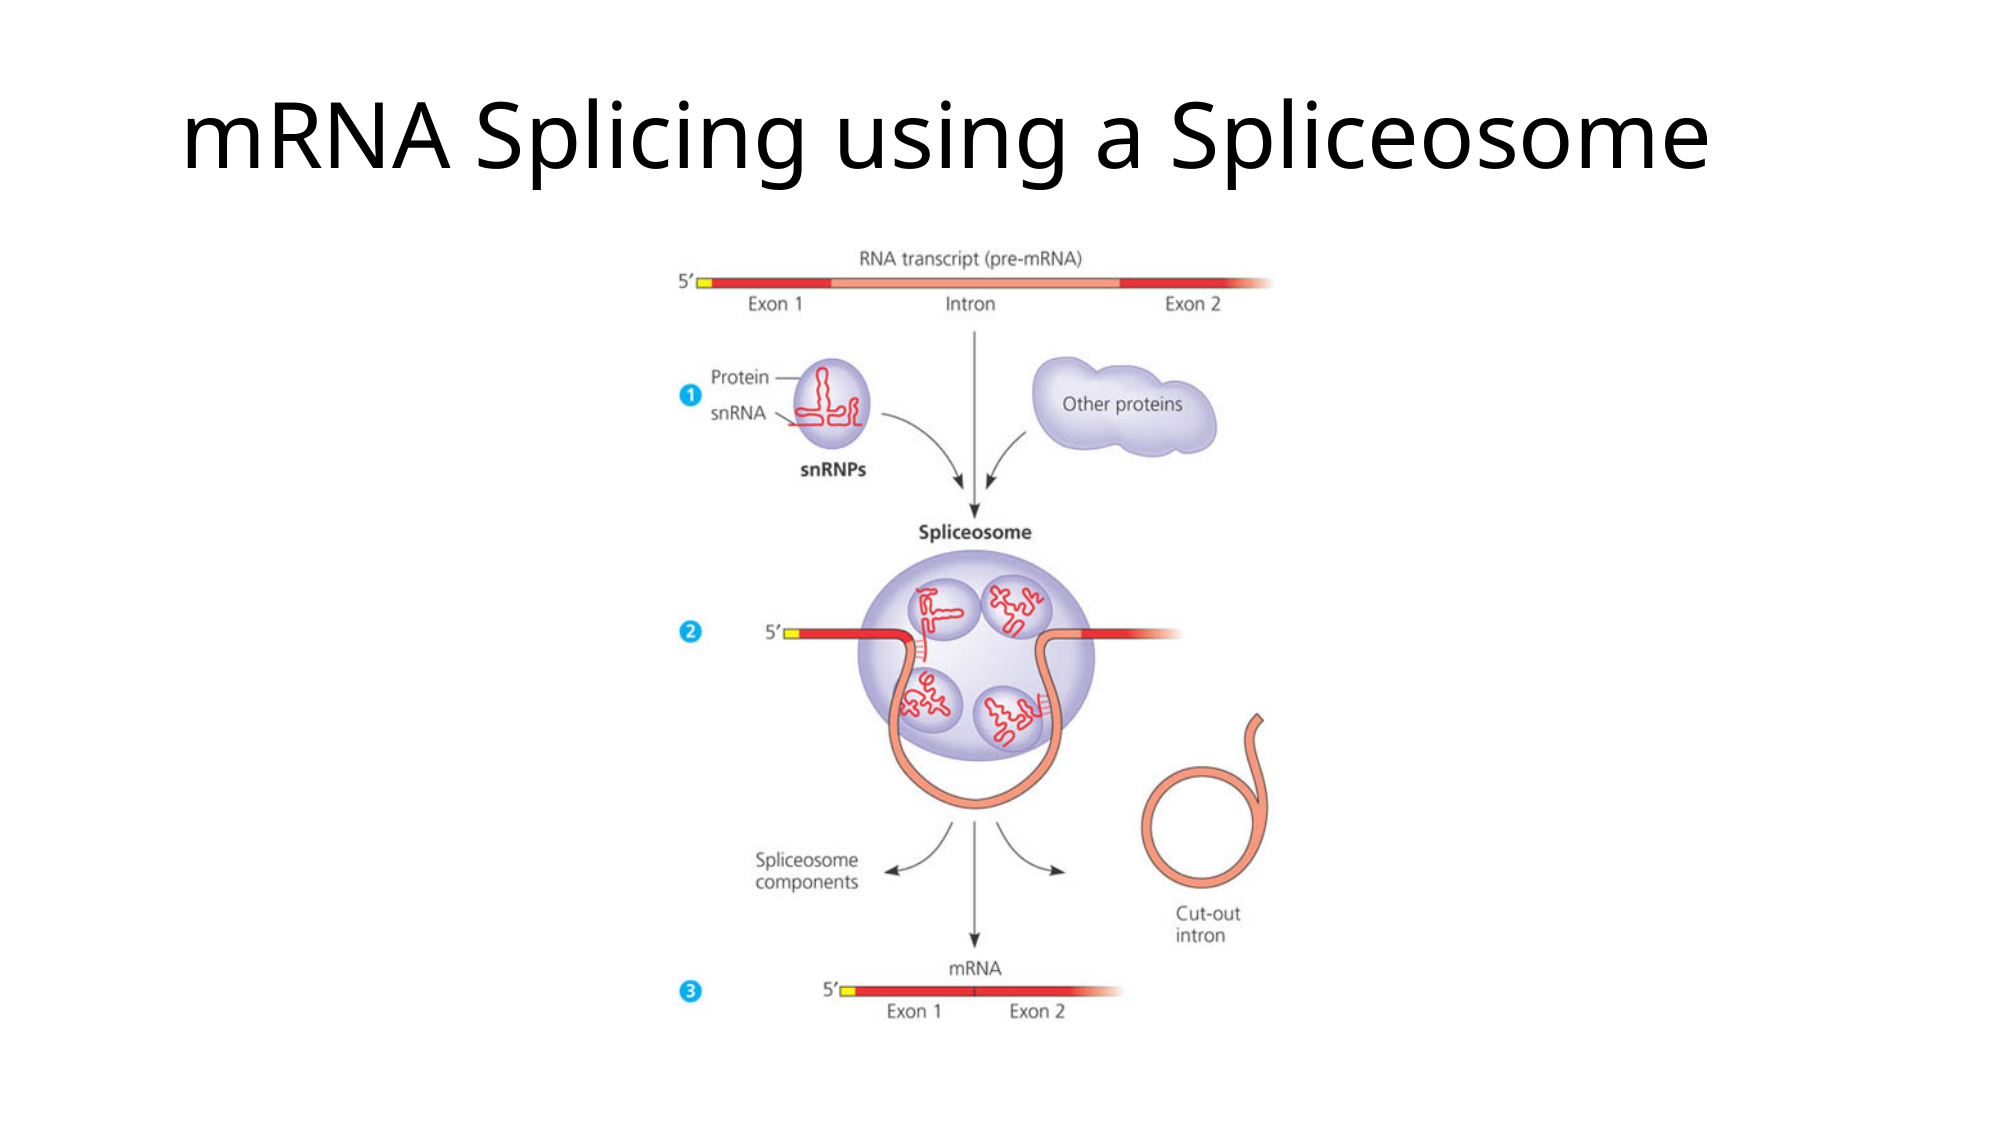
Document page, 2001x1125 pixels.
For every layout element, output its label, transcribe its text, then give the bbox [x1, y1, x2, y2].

picture [668, 246, 1286, 1040]
title mRNA Splicing using a Spliceosome [165, 29, 1891, 248]
